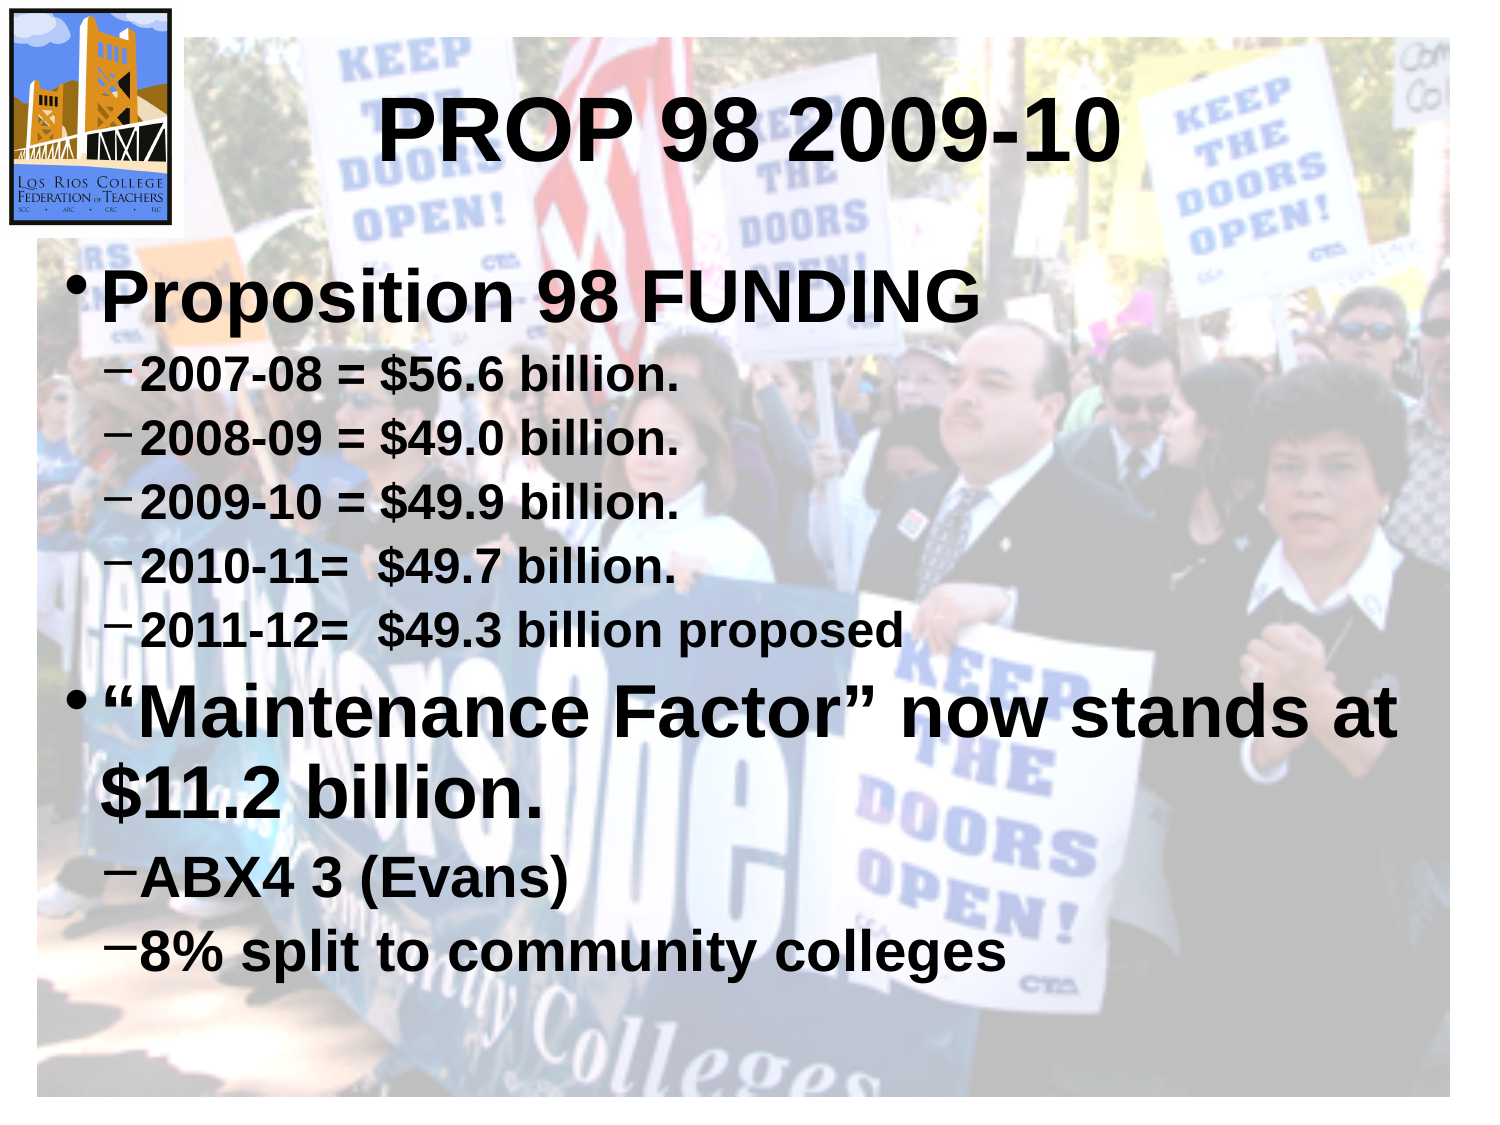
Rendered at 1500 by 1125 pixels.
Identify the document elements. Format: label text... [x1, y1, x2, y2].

text_box Proposition 98 FUNDING 2007-08 = $56.6 billion. 2008-09 = $49.0 billion. 2009-10 = $49.9 billion. 2010-11= $49.7 billion. 2011-12= $49.3 billion proposed “Maintenance Factor” now stands at $11.2 billion. ABX4 3 (Evans) 8% split to community colleges [49, 249, 1463, 1075]
text_box PROP 98 2009-10 [112, 24, 1388, 225]
picture [0, 0, 184, 238]
